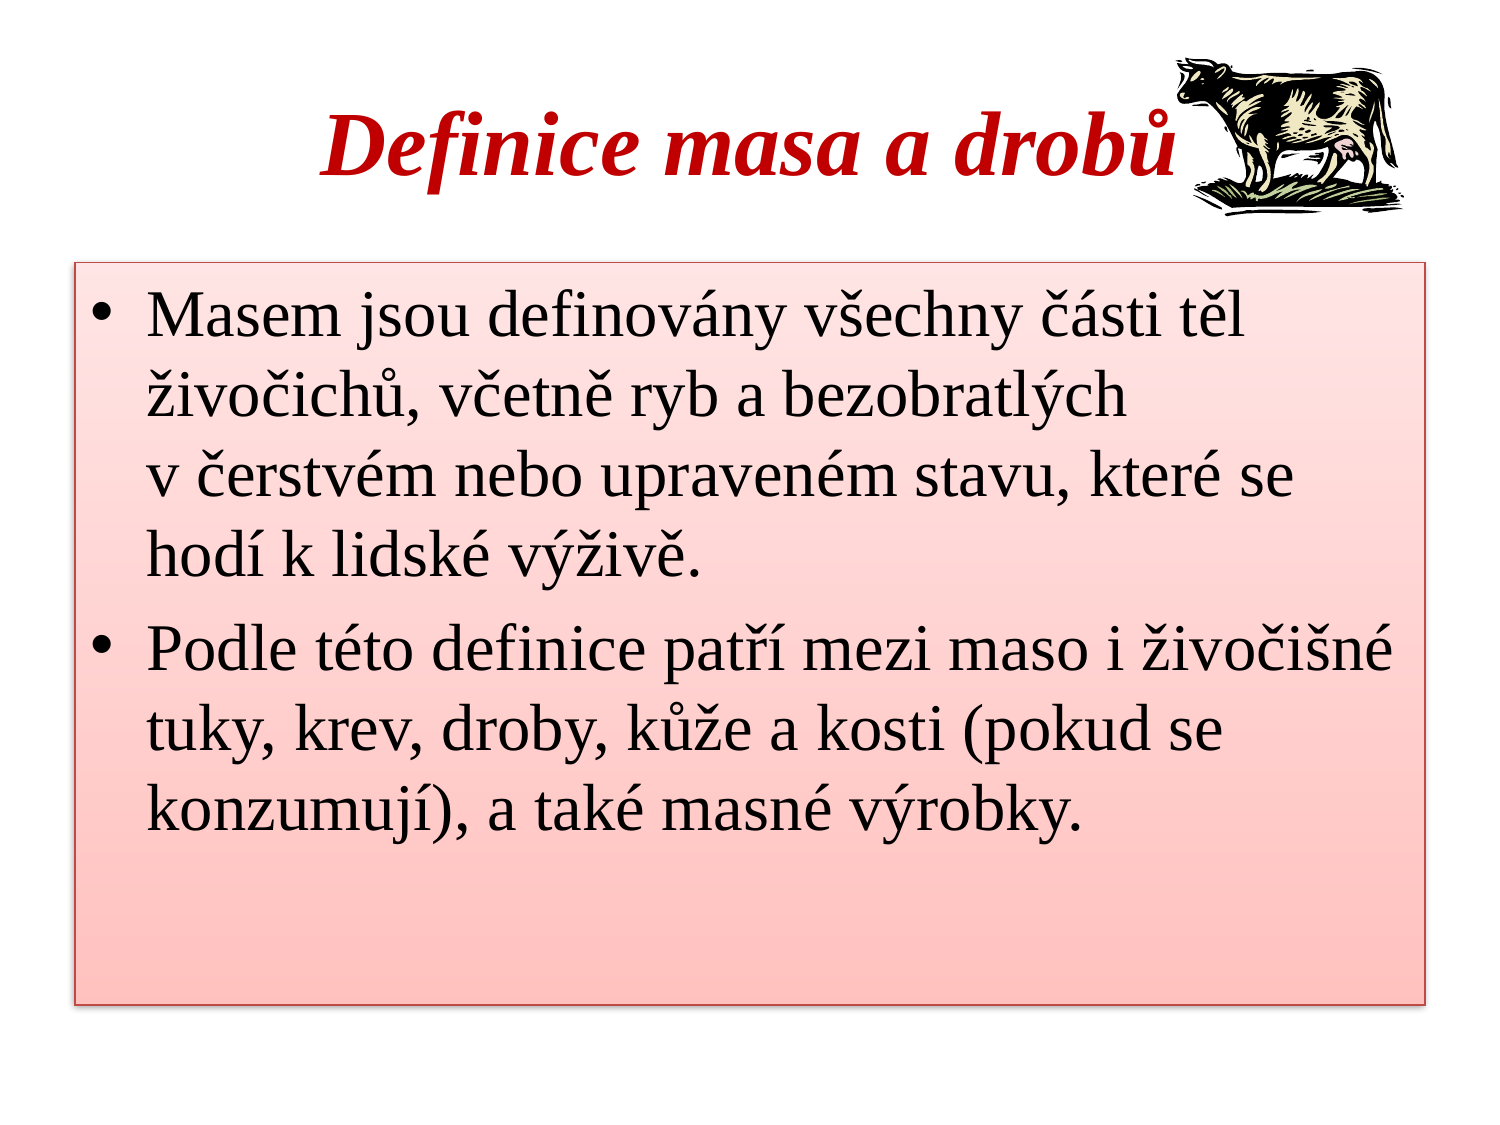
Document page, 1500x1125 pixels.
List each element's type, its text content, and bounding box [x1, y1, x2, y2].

title Definice masa a drobů [74, 44, 1426, 233]
picture [1174, 54, 1407, 220]
list Masem jsou definovány všechny části těl živočichů, včetně ryb a bezobratlých v čerstvém nebo upraveném stavu, které se hodí k lidské výživě. Podle této definice patří mezi maso i živočišné tuky, krev, droby, kůže a kosti (pokud se konzumují), a také masné výrobky. [74, 262, 1426, 1006]
